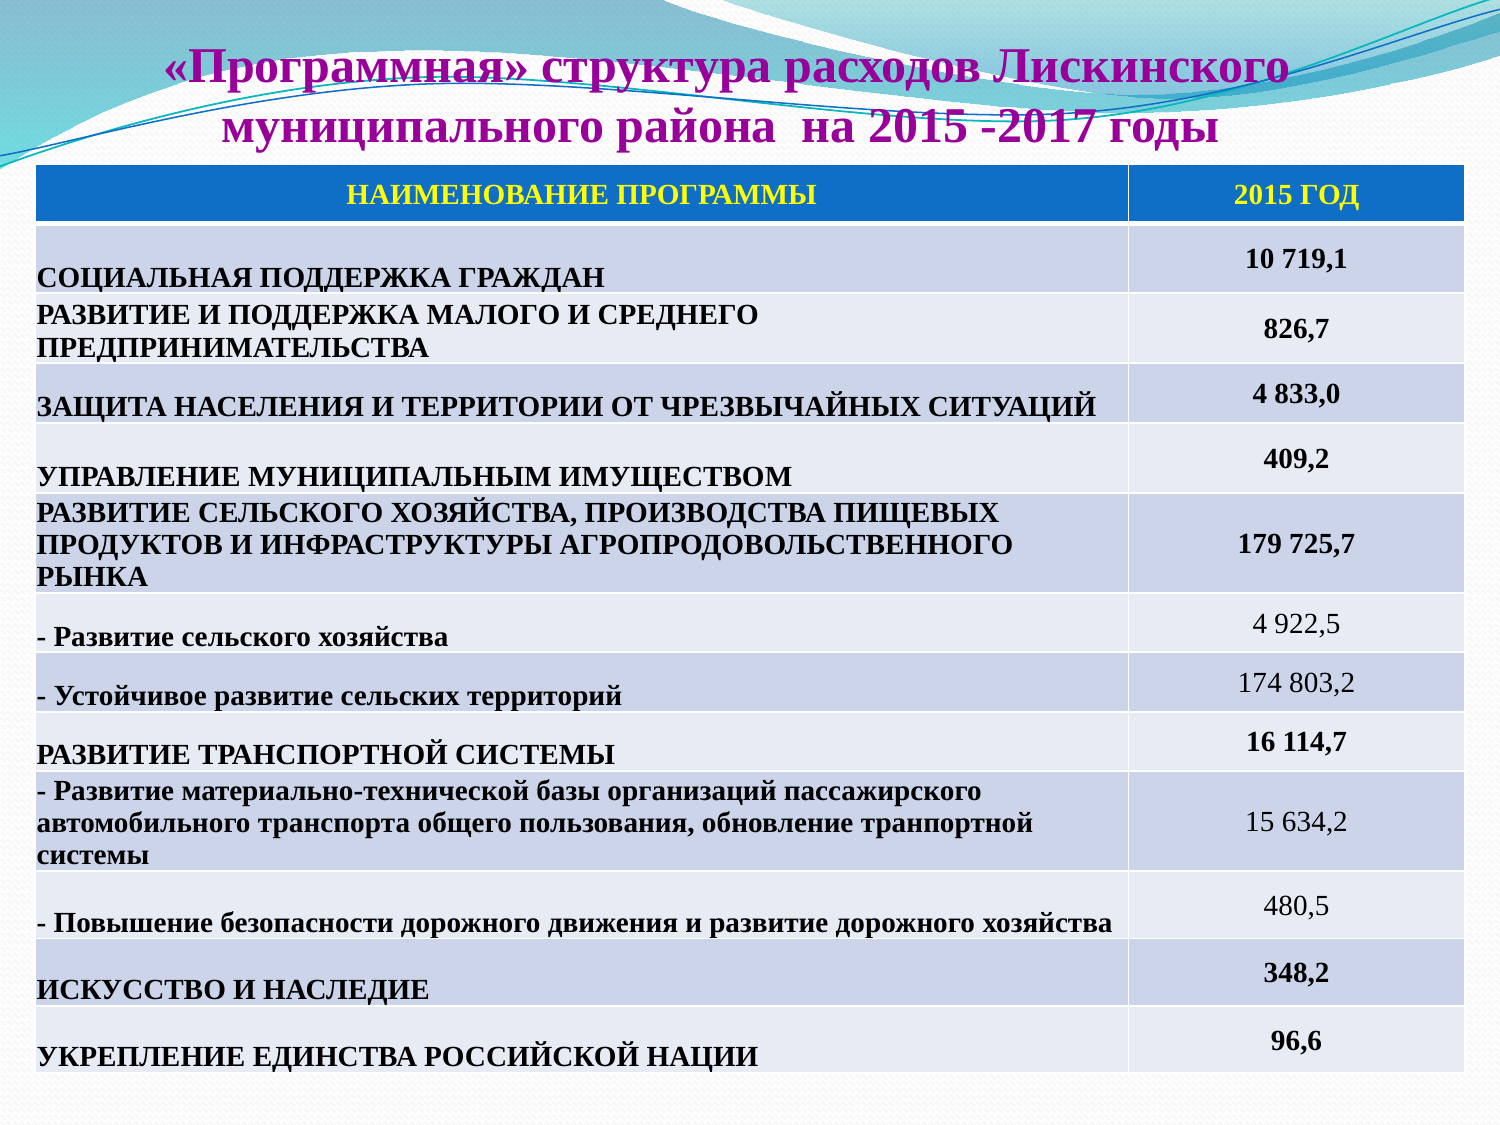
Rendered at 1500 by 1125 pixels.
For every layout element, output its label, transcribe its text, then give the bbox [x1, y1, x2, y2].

table_cell 480,5 [1129, 872, 1464, 938]
table_cell - Развитие сельского хозяйства [36, 594, 1128, 651]
table_cell 179 725,7 [1129, 494, 1464, 592]
table_cell УПРАВЛЕНИЕ МУНИЦИПАЛЬНЫМ ИМУЩЕСТВОМ [36, 424, 1128, 492]
table_cell 16 114,7 [1129, 713, 1464, 770]
table_cell - Устойчивое развитие сельских территорий [36, 653, 1128, 711]
table_cell 15 634,2 [1129, 772, 1464, 870]
table_cell 4 922,5 [1129, 594, 1464, 651]
table_cell 348,2 [1129, 939, 1464, 1005]
table_cell ИСКУССТВО И НАСЛЕДИЕ [36, 939, 1128, 1005]
table_cell - Повышение безопасности дорожного движения и развитие дорожного хозяйства [36, 872, 1128, 938]
table_header НАИМЕНОВАНИЕ ПРОГРАММЫ [36, 165, 1128, 221]
table_cell РАЗВИТИЕ И ПОДДЕРЖКА МАЛОГО И СРЕДНЕГО ПРЕДПРИНИМАТЕЛЬСТВА [36, 294, 1128, 362]
table_cell 174 803,2 [1129, 653, 1464, 711]
table_cell РАЗВИТИЕ ТРАНСПОРТНОЙ СИСТЕМЫ [36, 713, 1128, 770]
table_cell 409,2 [1129, 424, 1464, 492]
title «Программная» структура расходов Лискинского муниципального района на 2015 -2017 годы [35, 35, 1418, 153]
table_header 2015 ГОД [1129, 165, 1464, 221]
table_cell - Развитие материально-технической базы организаций пассажирского автомобильного транспорта общего пользования, обновление транпортной системы [36, 772, 1128, 870]
table_cell 96,6 [1129, 1007, 1464, 1072]
table_cell 4 833,0 [1129, 364, 1464, 422]
table_cell УКРЕПЛЕНИЕ ЕДИНСТВА РОССИЙСКОЙ НАЦИИ [36, 1007, 1128, 1072]
table_cell ЗАЩИТА НАСЕЛЕНИЯ И ТЕРРИТОРИИ ОТ ЧРЕЗВЫЧАЙНЫХ СИТУАЦИЙ [36, 364, 1128, 422]
table_cell 826,7 [1129, 294, 1464, 362]
table_cell СОЦИАЛЬНАЯ ПОДДЕРЖКА ГРАЖДАН [36, 226, 1128, 292]
table_cell РАЗВИТИЕ СЕЛЬСКОГО ХОЗЯЙСТВА, ПРОИЗВОДСТВА ПИЩЕВЫХ ПРОДУКТОВ И ИНФРАСТРУКТУРЫ АГРОПРОДОВОЛЬСТВЕННОГО РЫНКА [36, 494, 1128, 592]
table_cell 10 719,1 [1129, 226, 1464, 292]
